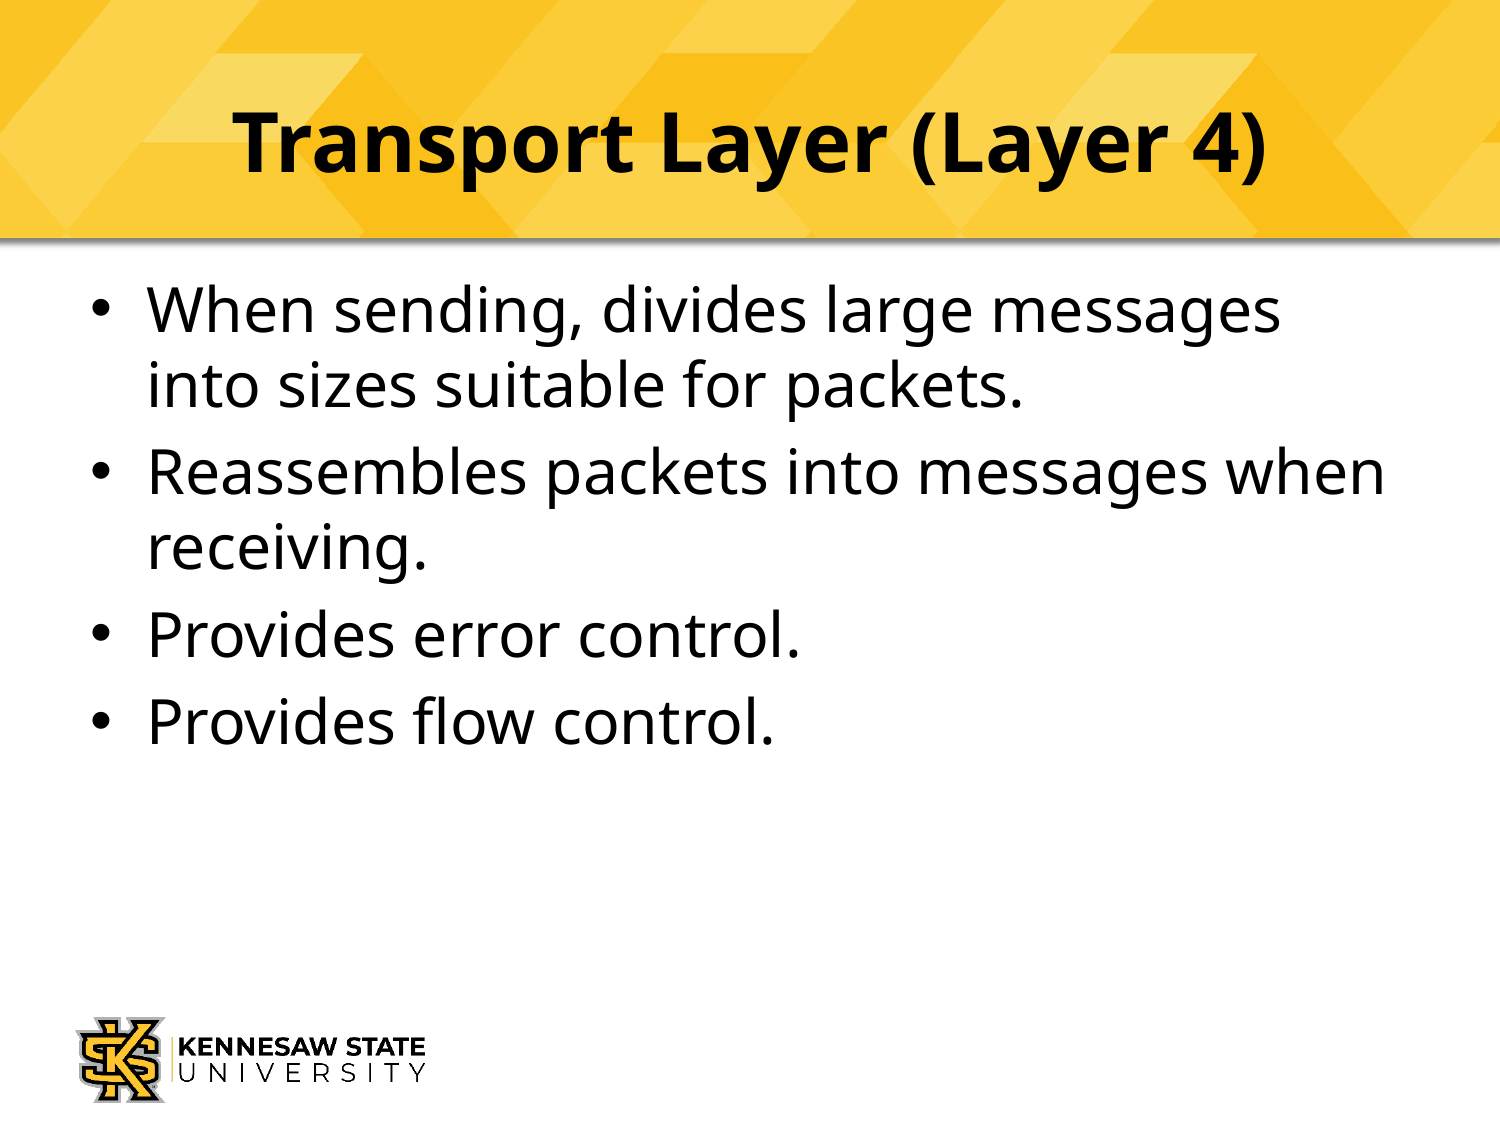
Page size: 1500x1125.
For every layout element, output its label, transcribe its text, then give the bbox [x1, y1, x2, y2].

picture [0, 0, 1500, 251]
title Transport Layer (Layer 4) [75, 45, 1425, 233]
list When sending, divides large messages into sizes suitable for packets. Reassembles packets into messages when receiving. Provides error control. Provides flow control. [75, 262, 1425, 1005]
picture [75, 1017, 425, 1103]
